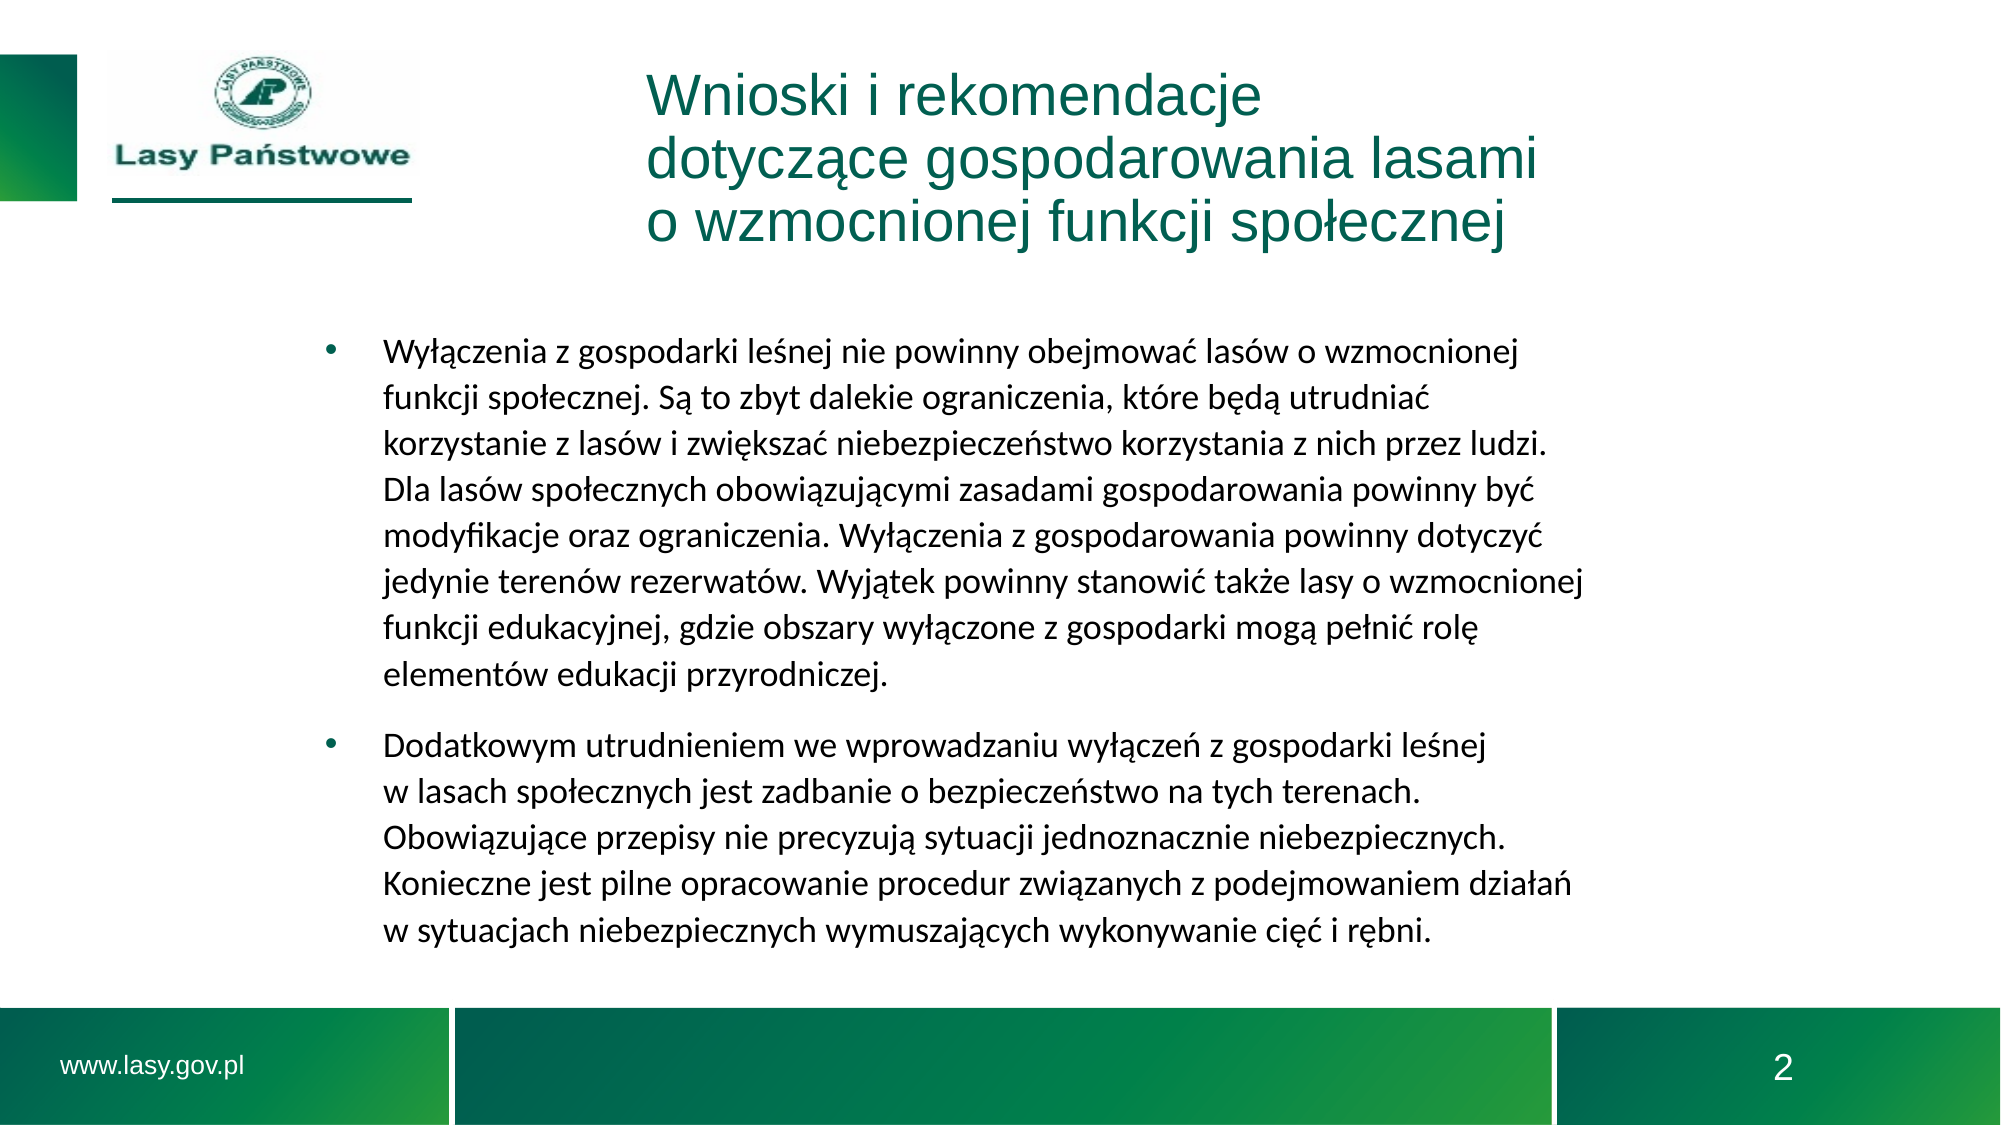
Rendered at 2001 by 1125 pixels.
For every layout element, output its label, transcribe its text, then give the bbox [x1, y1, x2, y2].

picture [0, 0, 2001, 1125]
list Wyłączenia z gospodarki leśnej nie powinny obejmować lasów o wzmocnionej funkcji społecznej. Są to zbyt dalekie ograniczenia, które będą utrudniać korzystanie z lasów i zwiększać niebezpieczeństwo korzystania z nich przez ludzi. Dla lasów społecznych obowiązującymi zasadami gospodarowania powinny być modyfikacje oraz ograniczenia. Wyłączenia z gospodarowania powinny dotyczyć jedynie terenów rezerwatów. Wyjątek powinny stanowić także lasy o wzmocnionej funkcji edukacyjnej, gdzie obszary wyłączone z gospodarki mogą pełnić rolę elementów edukacji przyrodniczej. Dodatkowym utrudnieniem we wprowadzaniu wyłączeń z gospodarki leśnej w lasach społecznych jest zadbanie o bezpieczeństwo na tych terenach. Obowiązujące przepisy nie precyzują sytuacji jednoznacznie niebezpiecznych. Konieczne jest pilne opracowanie procedur związanych z podejmowaniem działań w sytuacjach niebezpiecznych wymuszających wykonywanie cięć i rębni. [309, 248, 1602, 988]
text_box Wnioski i rekomendacje dotyczące gospodarowania lasami o wzmocnionej funkcji społecznej [631, 19, 1675, 300]
